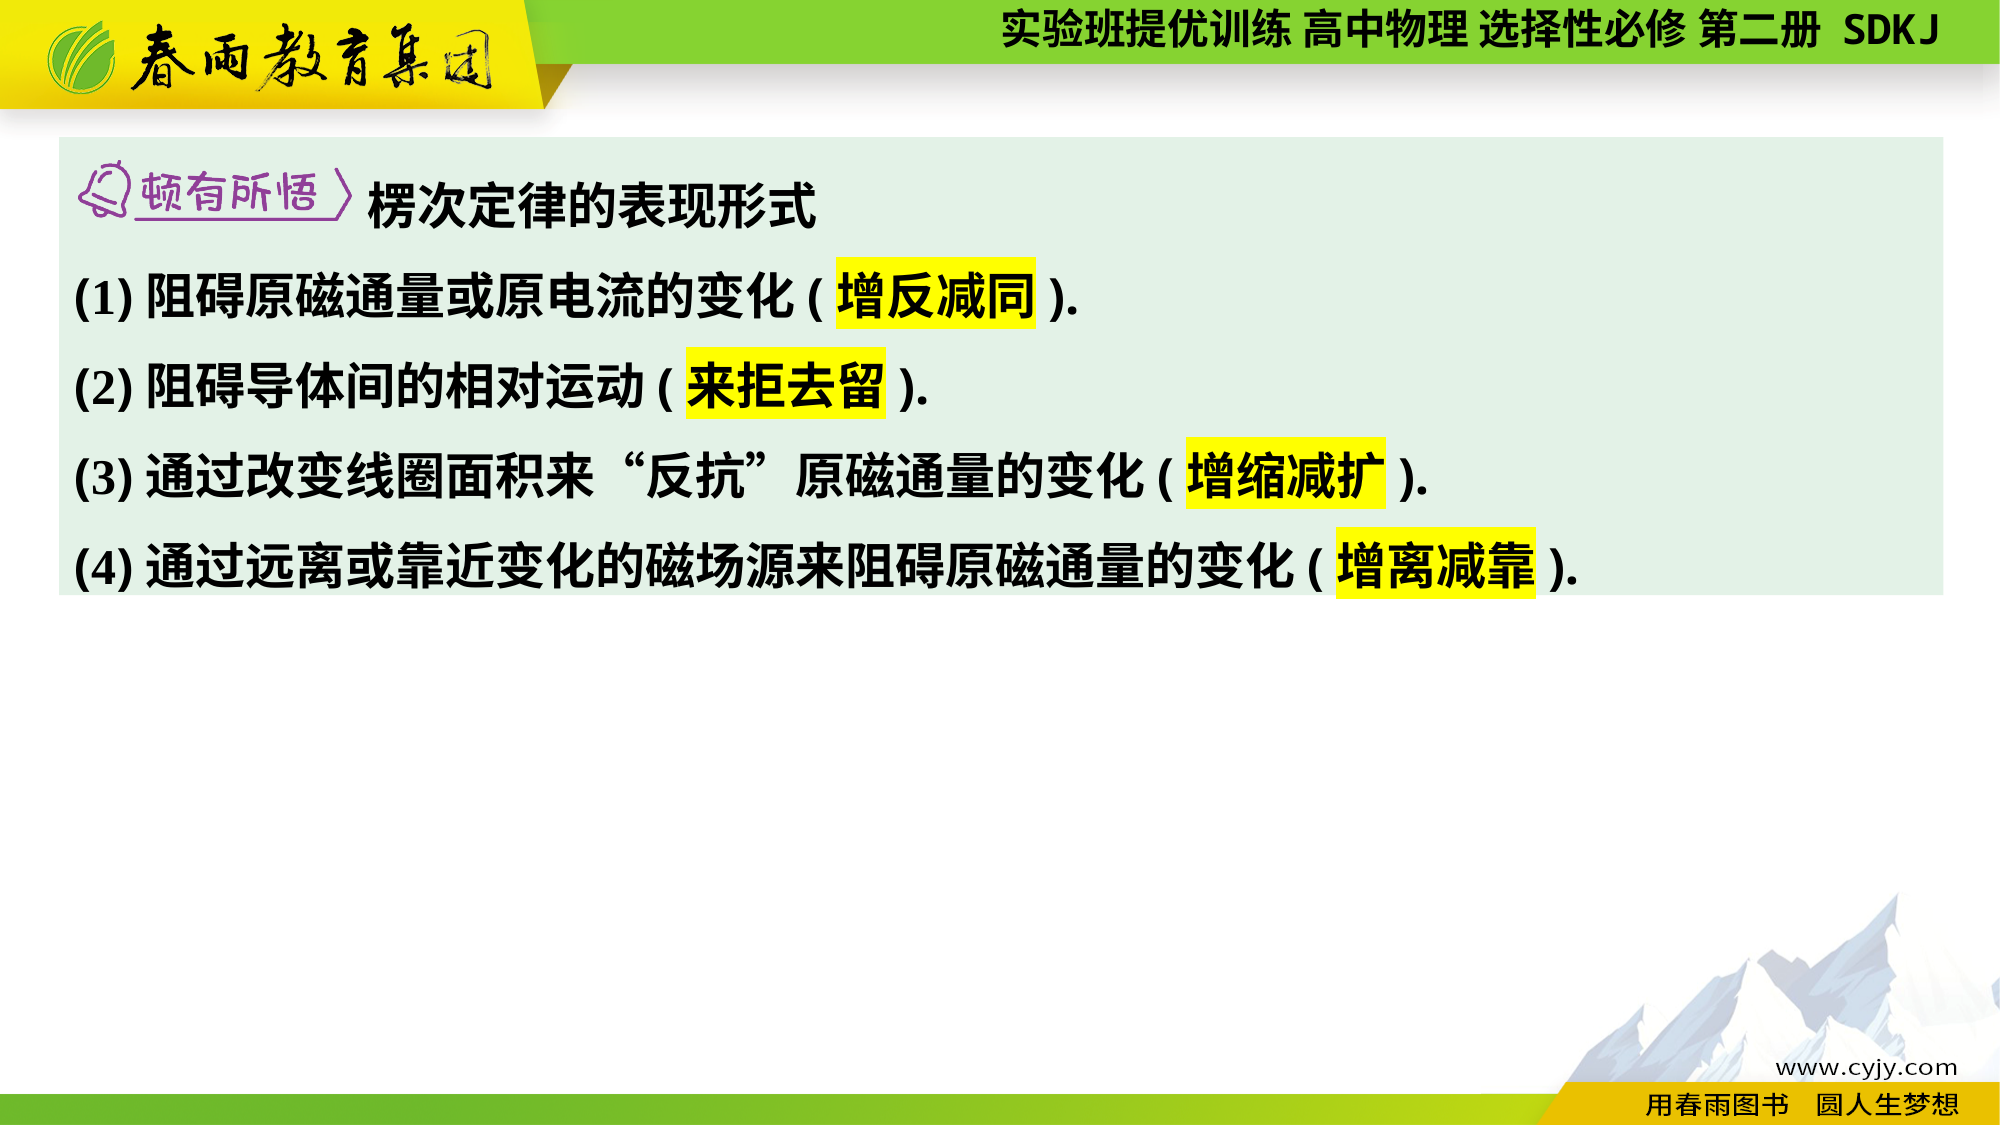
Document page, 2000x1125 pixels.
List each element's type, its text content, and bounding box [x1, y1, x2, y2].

picture [0, 0, 2000, 1125]
list 楞次定律的表现形式 (1)阻碍原磁通量或原电流的变化(增反减同). (2)阻碍导体间的相对运动(来拒去留). (3)通过改变线圈面积来“反抗”原磁通量的变化(增缩减扩). (4)通过远离或靠近变化的磁场源来阻碍原磁通量的变化(增离减靠). [59, 137, 1944, 596]
